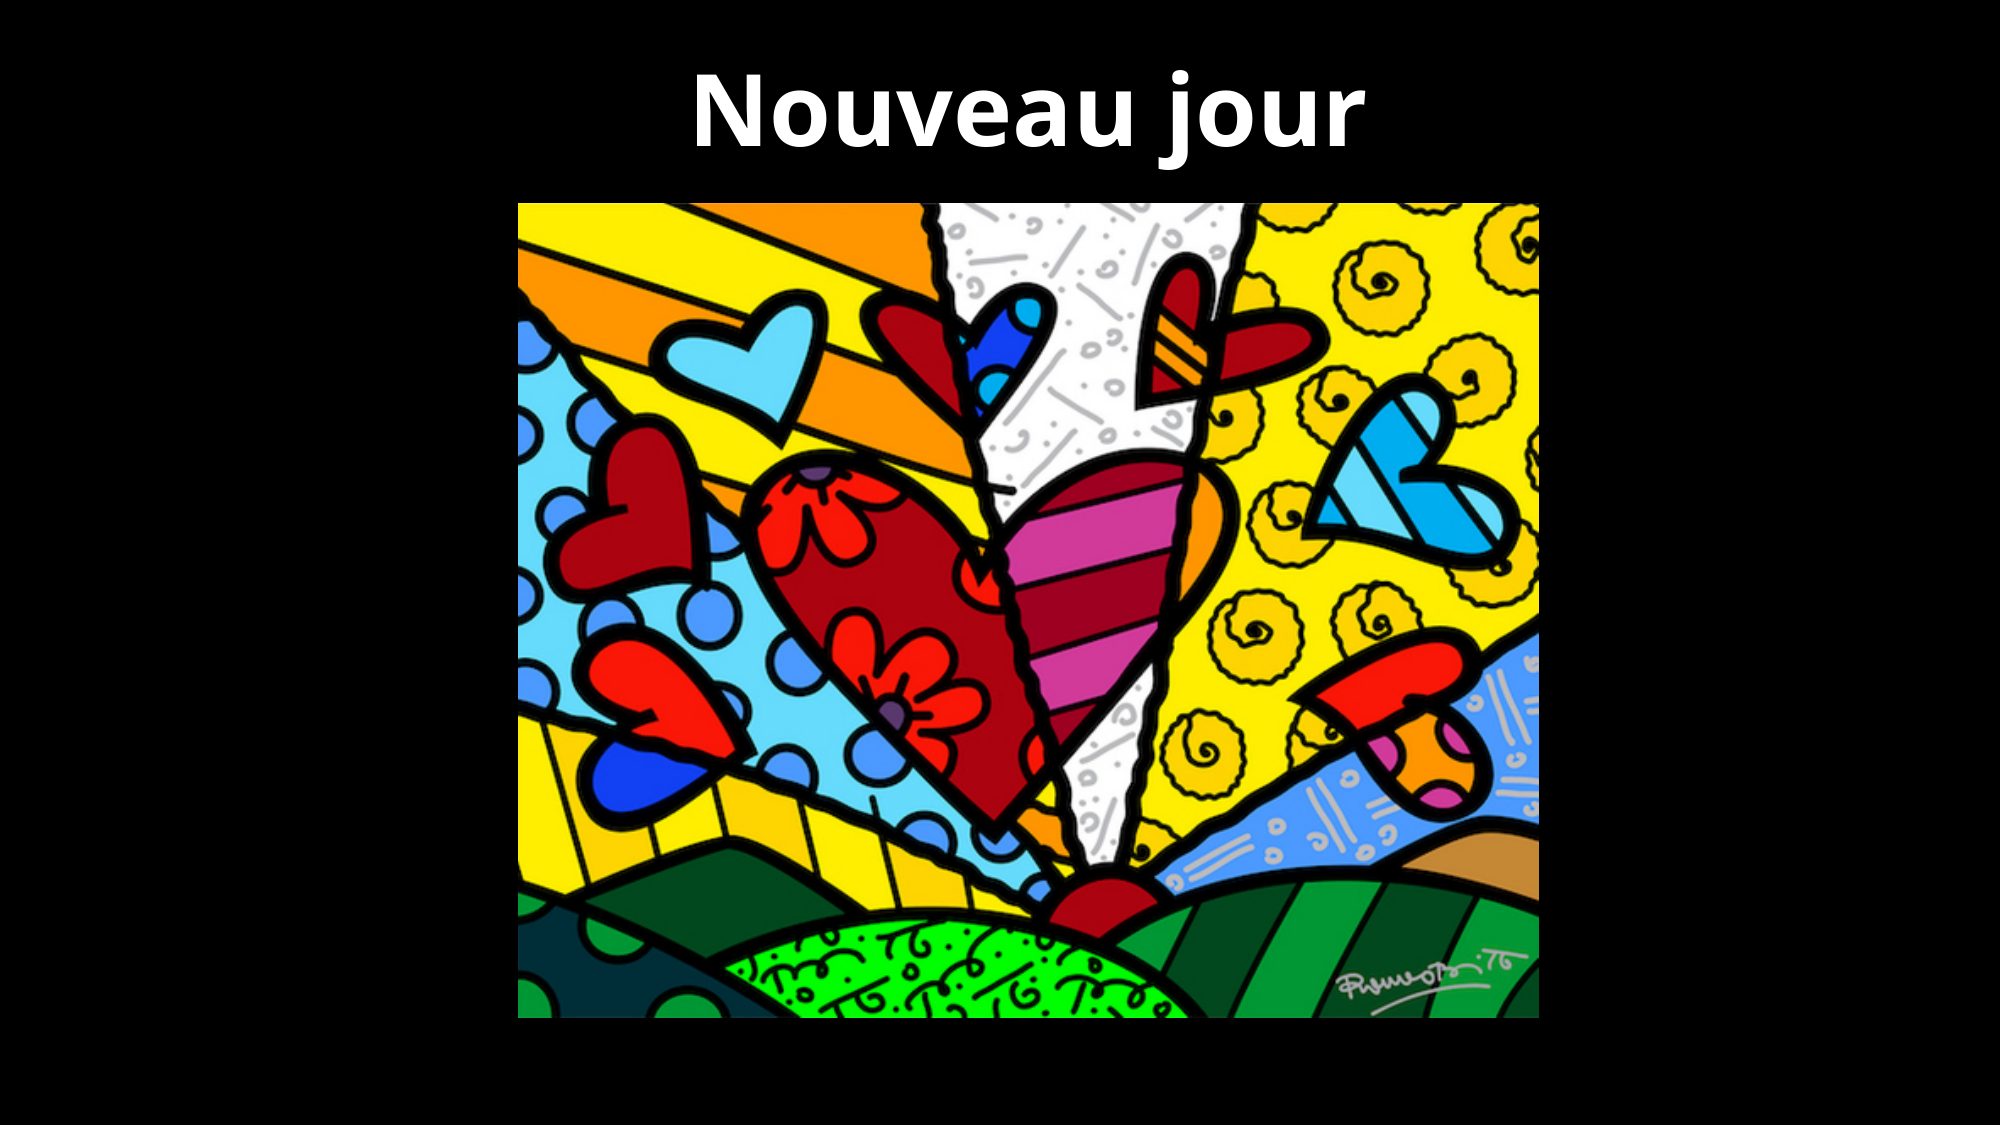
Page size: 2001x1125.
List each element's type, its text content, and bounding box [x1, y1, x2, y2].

picture [518, 203, 1539, 1018]
text_box Nouveau jour [582, 38, 1475, 174]
